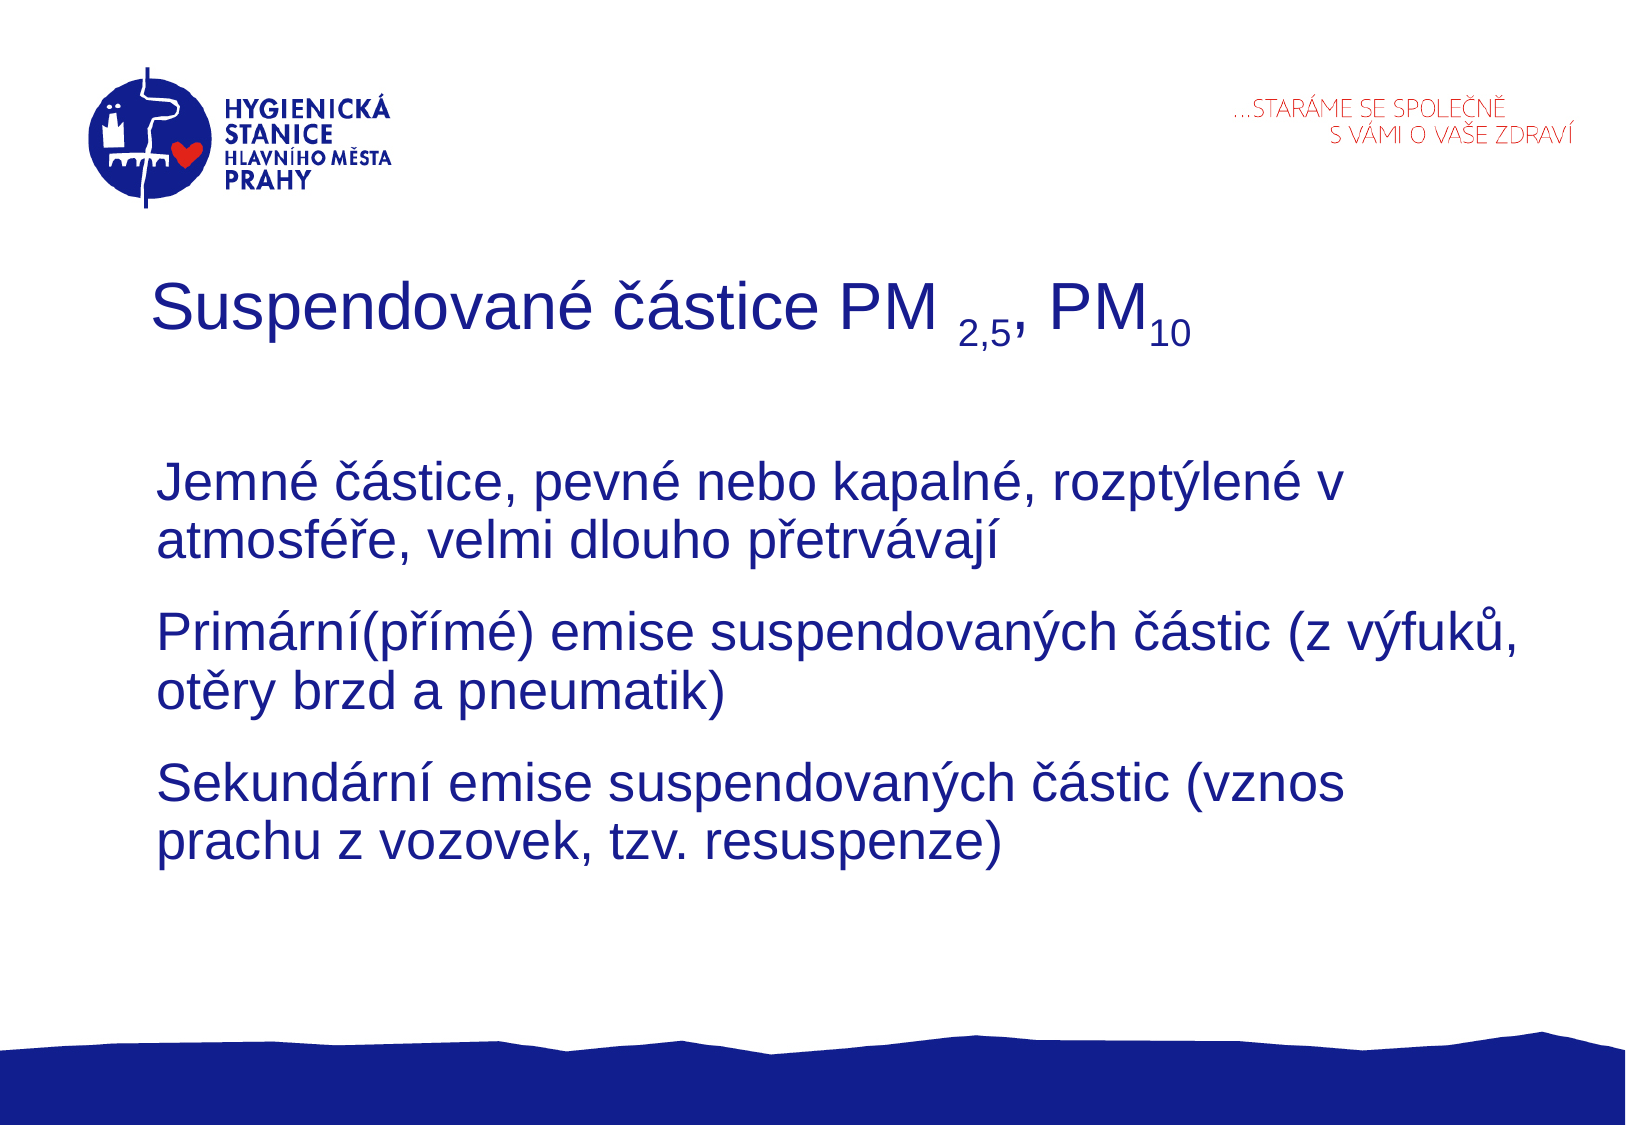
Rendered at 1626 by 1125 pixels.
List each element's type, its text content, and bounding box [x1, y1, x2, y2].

list Jemné částice, pevné nebo kapalné, rozptýlené v atmosféře, velmi dlouho přetrvávají Primární(přímé) emise suspendovaných částic (z výfuků, otěry brzd a pneumatik) Sekundární emise suspendovaných částic (vznos prachu z vozovek, tzv. resuspenze) [141, 446, 1543, 1005]
title Suspendované částice PM 2,5, PM10 [135, 196, 1537, 414]
picture [0, 0, 1626, 1125]
